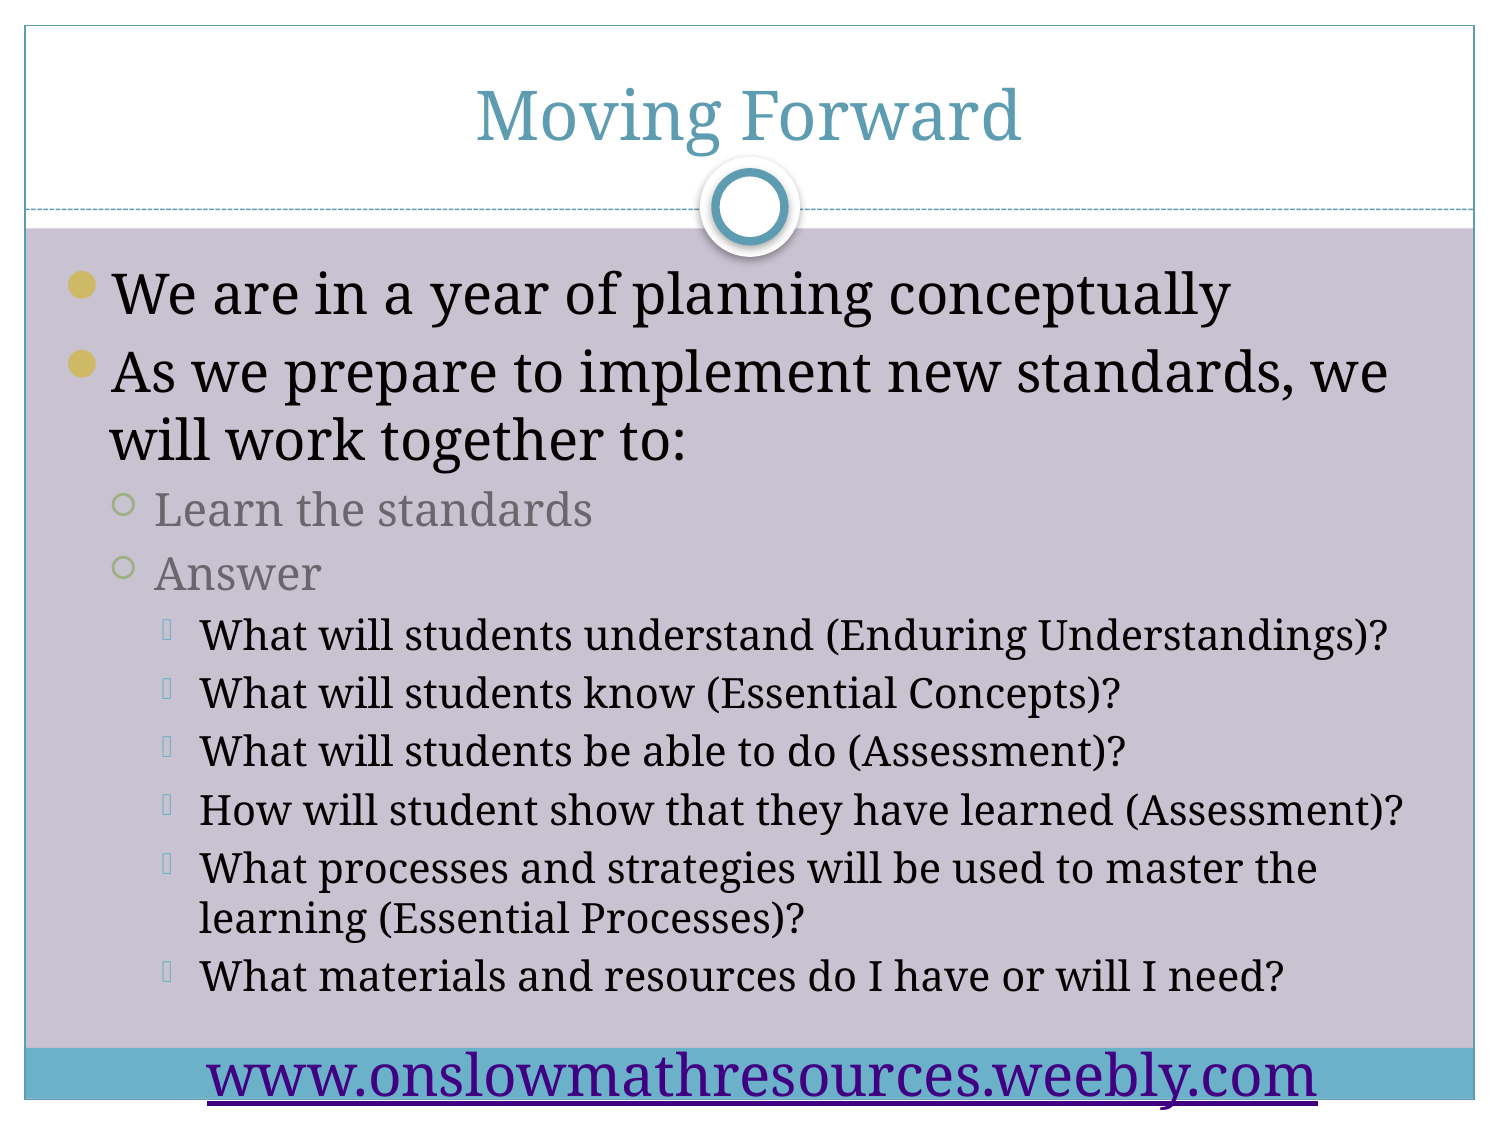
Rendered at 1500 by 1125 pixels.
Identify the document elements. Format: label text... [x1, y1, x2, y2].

list We are in a year of planning conceptually As we prepare to implement new standards, we will work together to: Learn the standards Answer What will students understand (Enduring Understandings)? What will students know (Essential Concepts)? What will students be able to do (Assessment)? How will student show that they have learned (Assessment)? What processes and strategies will be used to master the learning (Essential Processes)? What materials and resources do I have or will I need? [49, 250, 1445, 1043]
title Moving Forward [49, 37, 1450, 162]
text_box www.onslowmathresources.weebly.com [112, 1031, 1413, 1125]
